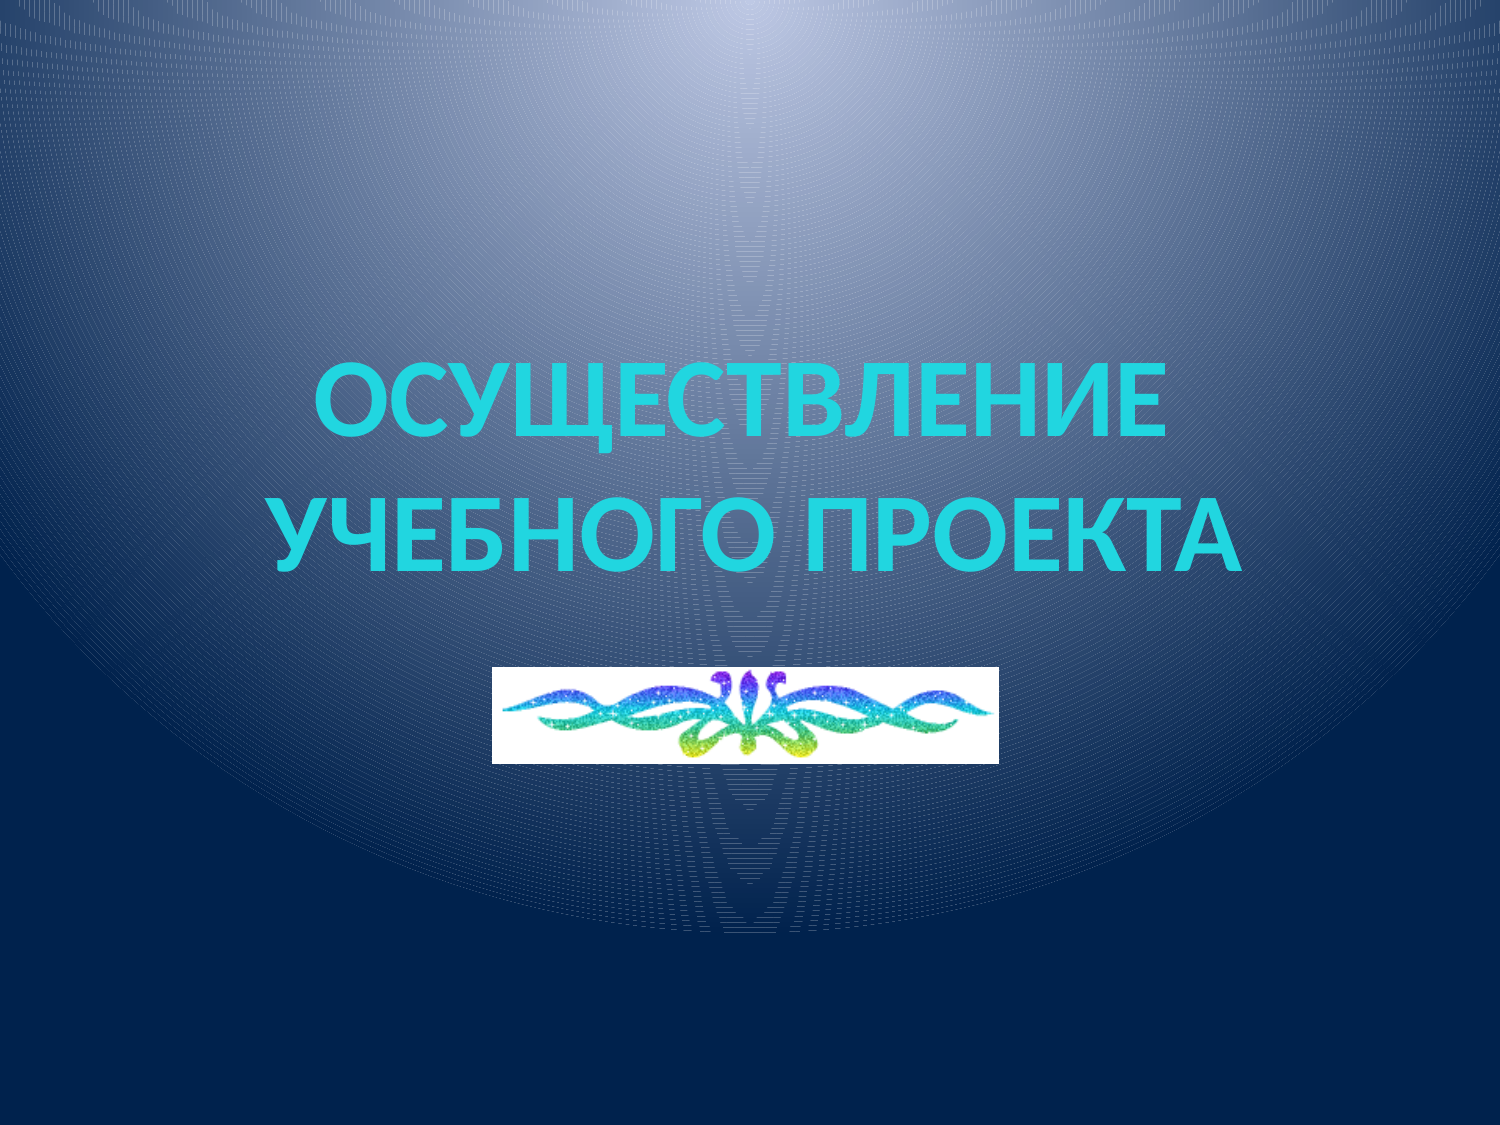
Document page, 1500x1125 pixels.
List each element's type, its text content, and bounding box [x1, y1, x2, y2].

text_box Осуществление учебного проекта [250, 316, 1259, 602]
picture [491, 667, 999, 764]
